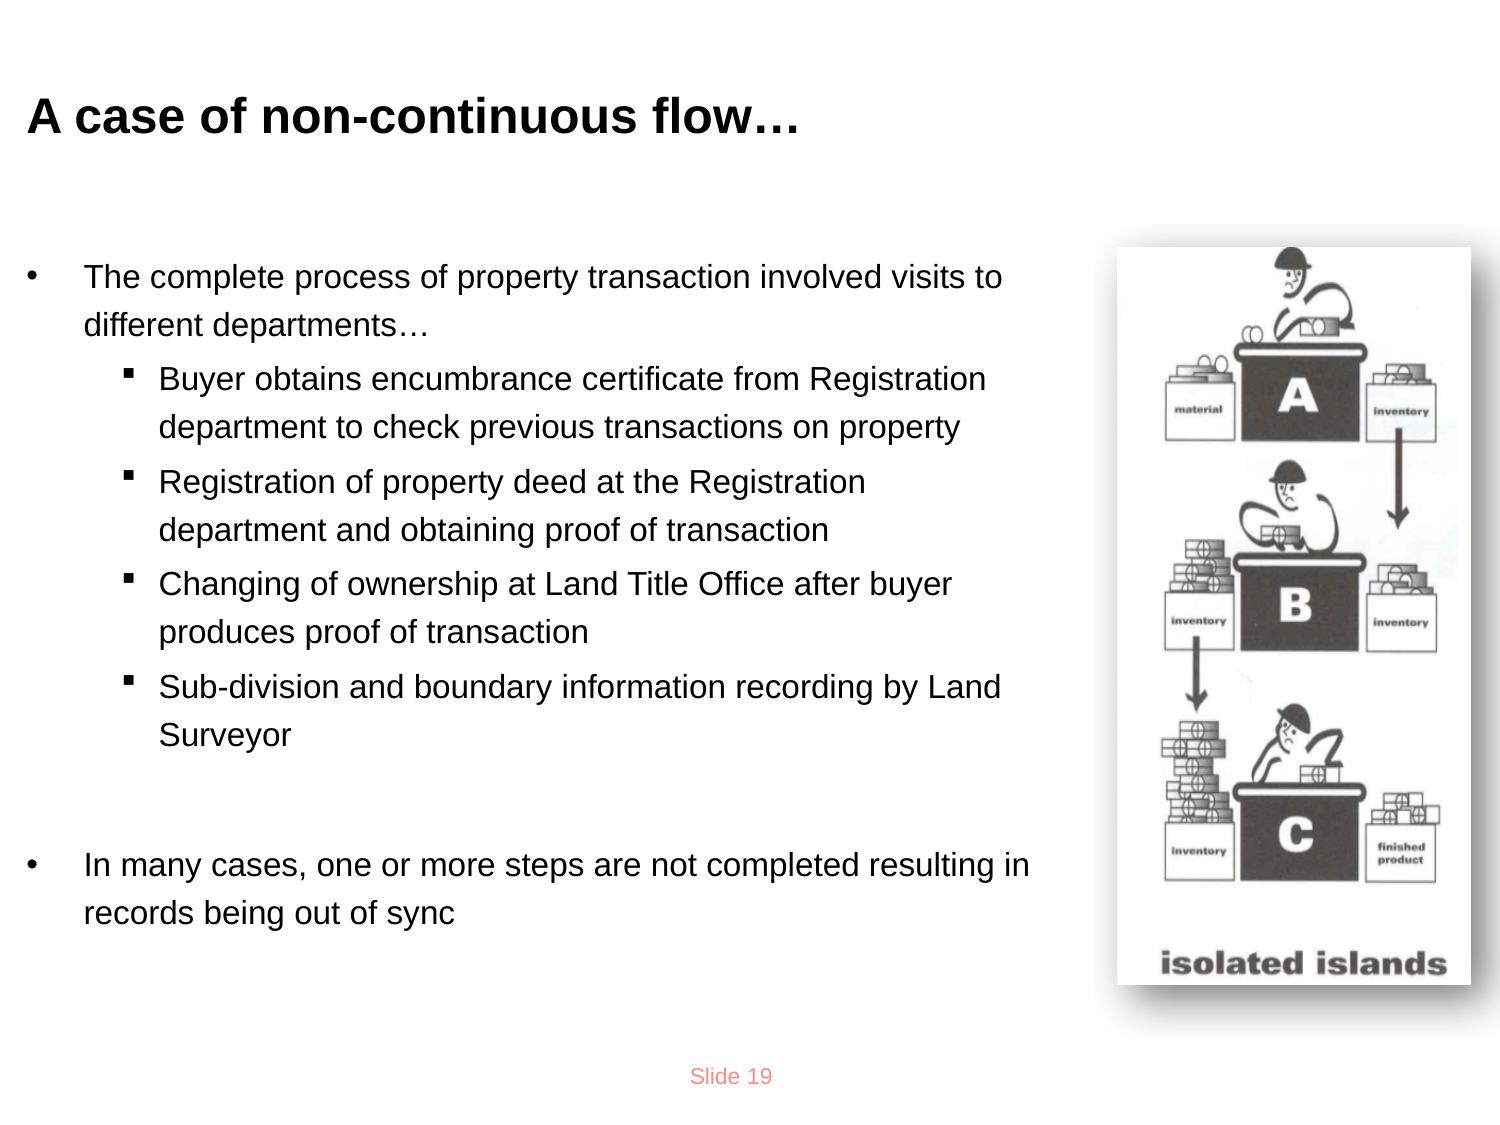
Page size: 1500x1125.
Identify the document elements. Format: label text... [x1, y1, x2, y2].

picture [1116, 246, 1471, 985]
title A case of non-continuous flow… [26, 83, 1472, 208]
list The complete process of property transaction involved visits to different departments… Buyer obtains encumbrance certificate from Registration department to check previous transactions on property Registration of property deed at the Registration department and obtaining proof of transaction Changing of ownership at Land Title Office after buyer produces proof of transaction Sub-division and boundary information recording by Land Surveyor In many cases, one or more steps are not completed resulting in records being out of sync [26, 246, 1041, 999]
